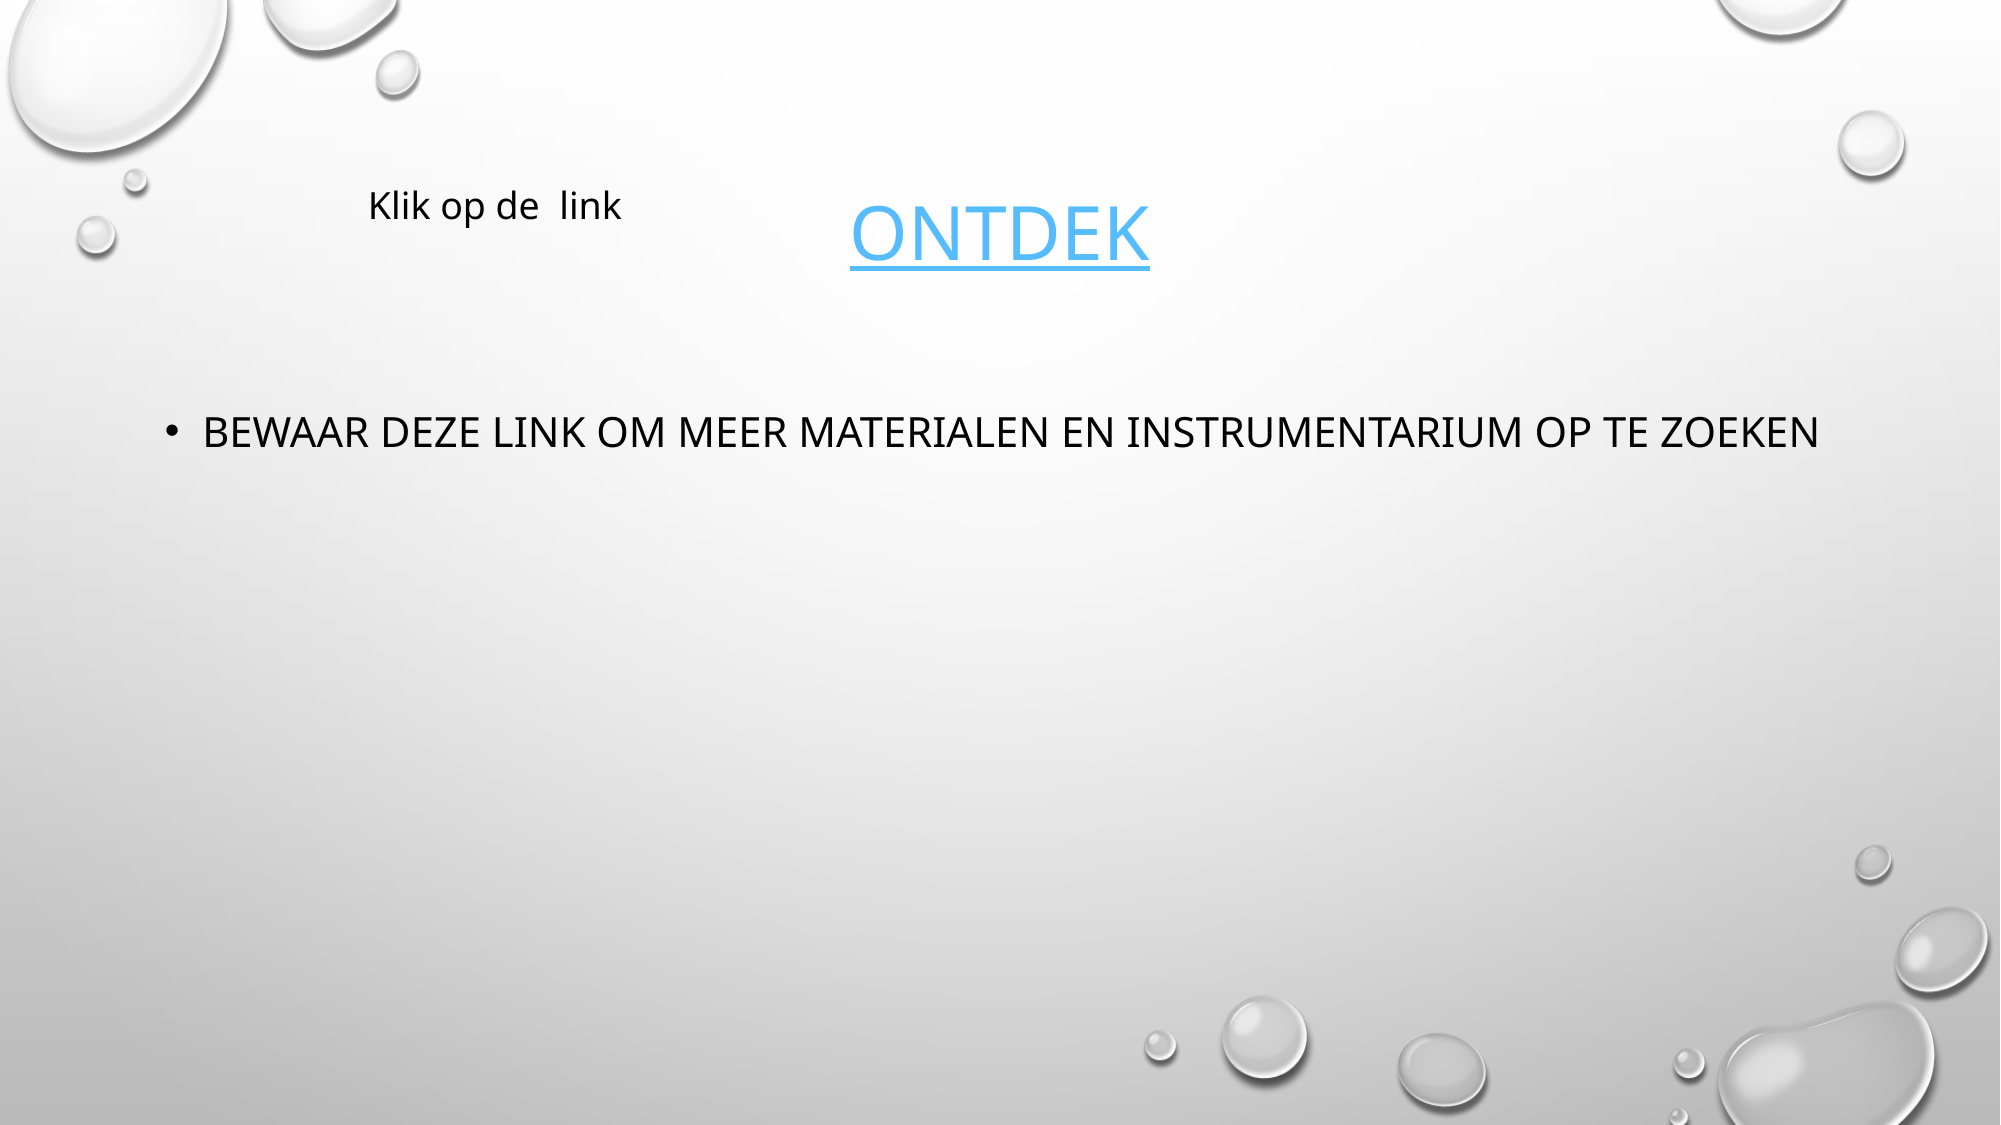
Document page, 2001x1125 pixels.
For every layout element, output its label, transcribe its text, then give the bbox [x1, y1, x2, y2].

picture [0, 0, 2000, 1125]
text_box Klik op de link [353, 175, 647, 235]
list Bewaar deze link om meer materialen en instrumentarium op te zoeken [149, 388, 1850, 950]
title ontdek [149, 101, 1851, 364]
